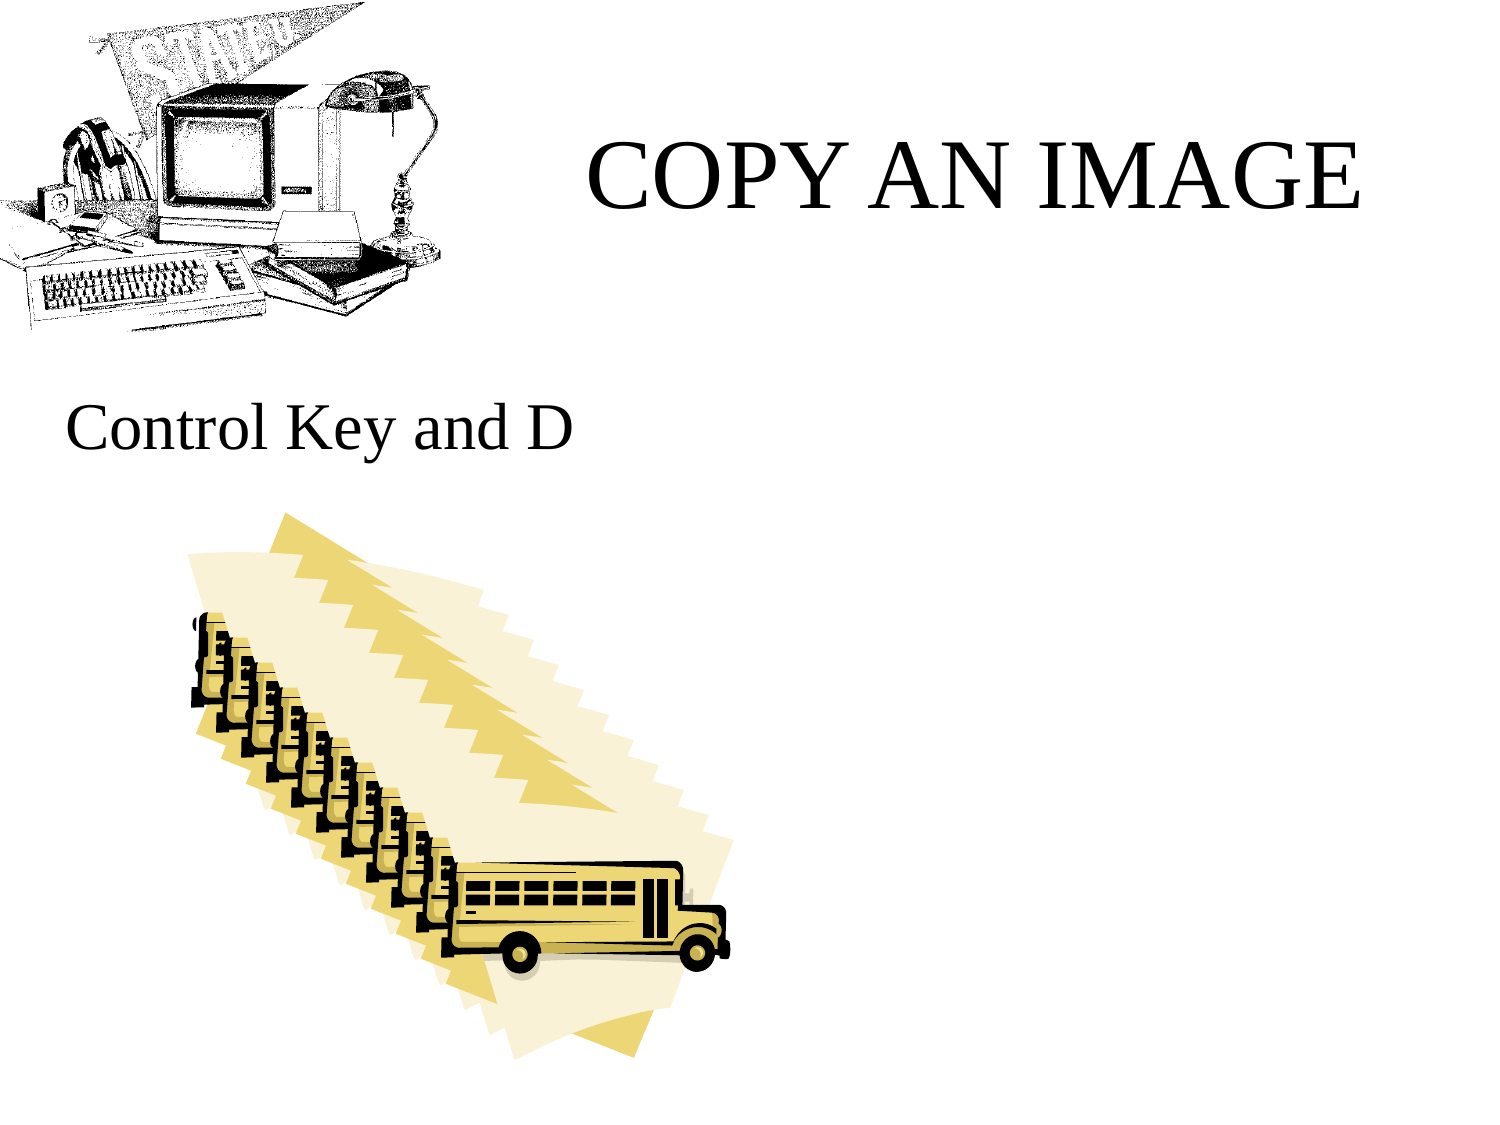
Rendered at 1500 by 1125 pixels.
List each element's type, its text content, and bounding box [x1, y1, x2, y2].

title COPY AN IMAGE [487, 37, 1463, 301]
picture [187, 512, 734, 1061]
picture [0, 0, 450, 336]
list Control Key and D [49, 374, 1451, 1001]
